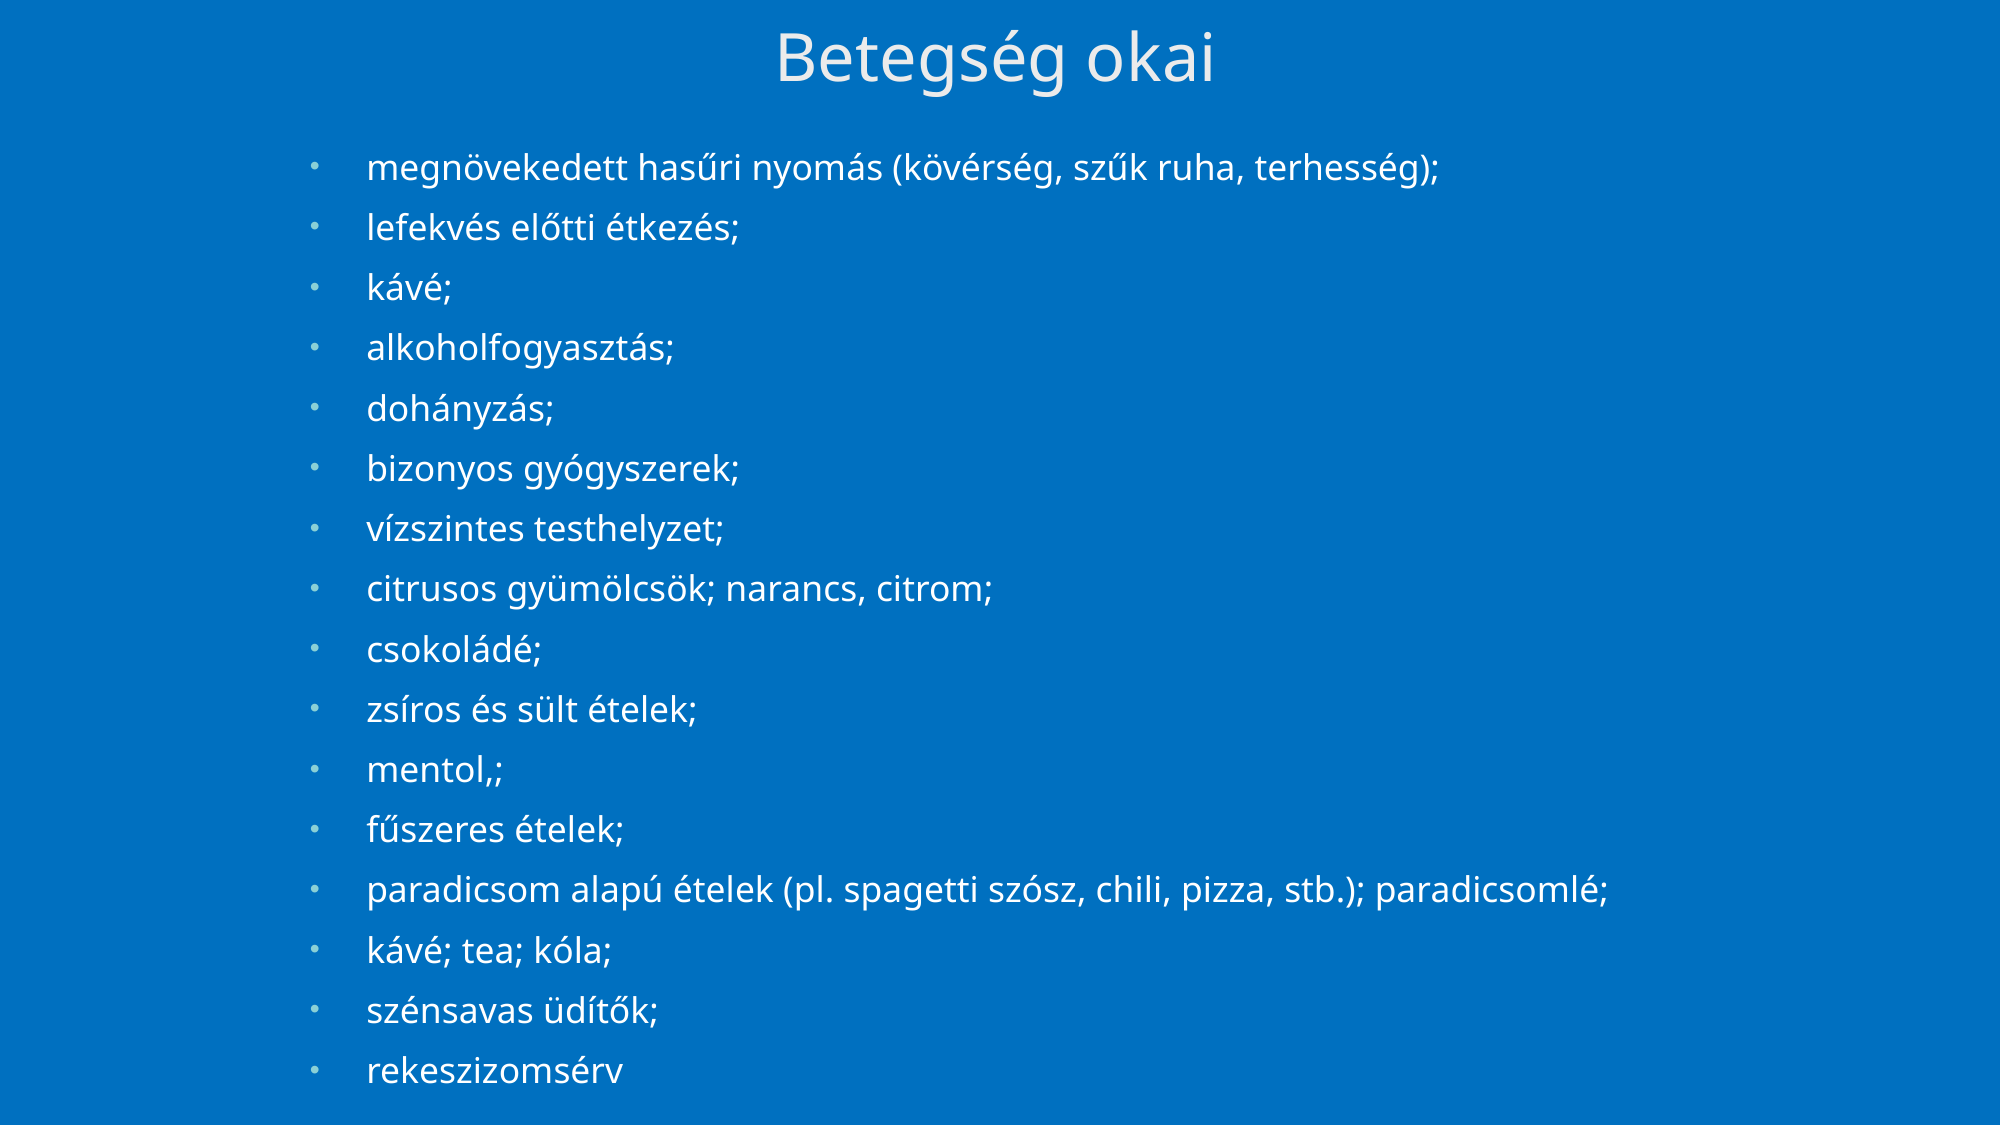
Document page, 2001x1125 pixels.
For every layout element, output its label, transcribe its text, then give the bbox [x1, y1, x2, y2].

title Betegség okai [291, 7, 1701, 118]
list megnövekedett hasűri nyomás (kövérség, szűk ruha, terhesség); lefekvés előtti étkezés; kávé; alkoholfogyasztás; dohányzás; bizonyos gyógyszerek; vízszintes testhelyzet; citrusos gyümölcsök; narancs, citrom; csokoládé; zsíros és sült ételek; mentol,; fűszeres ételek; paradicsom alapú ételek (pl. spagetti szósz, chili, pizza, stb.); paradicsomlé; kávé; tea; kóla; szénsavas üdítők; rekeszizomsérv [294, 137, 1705, 1102]
